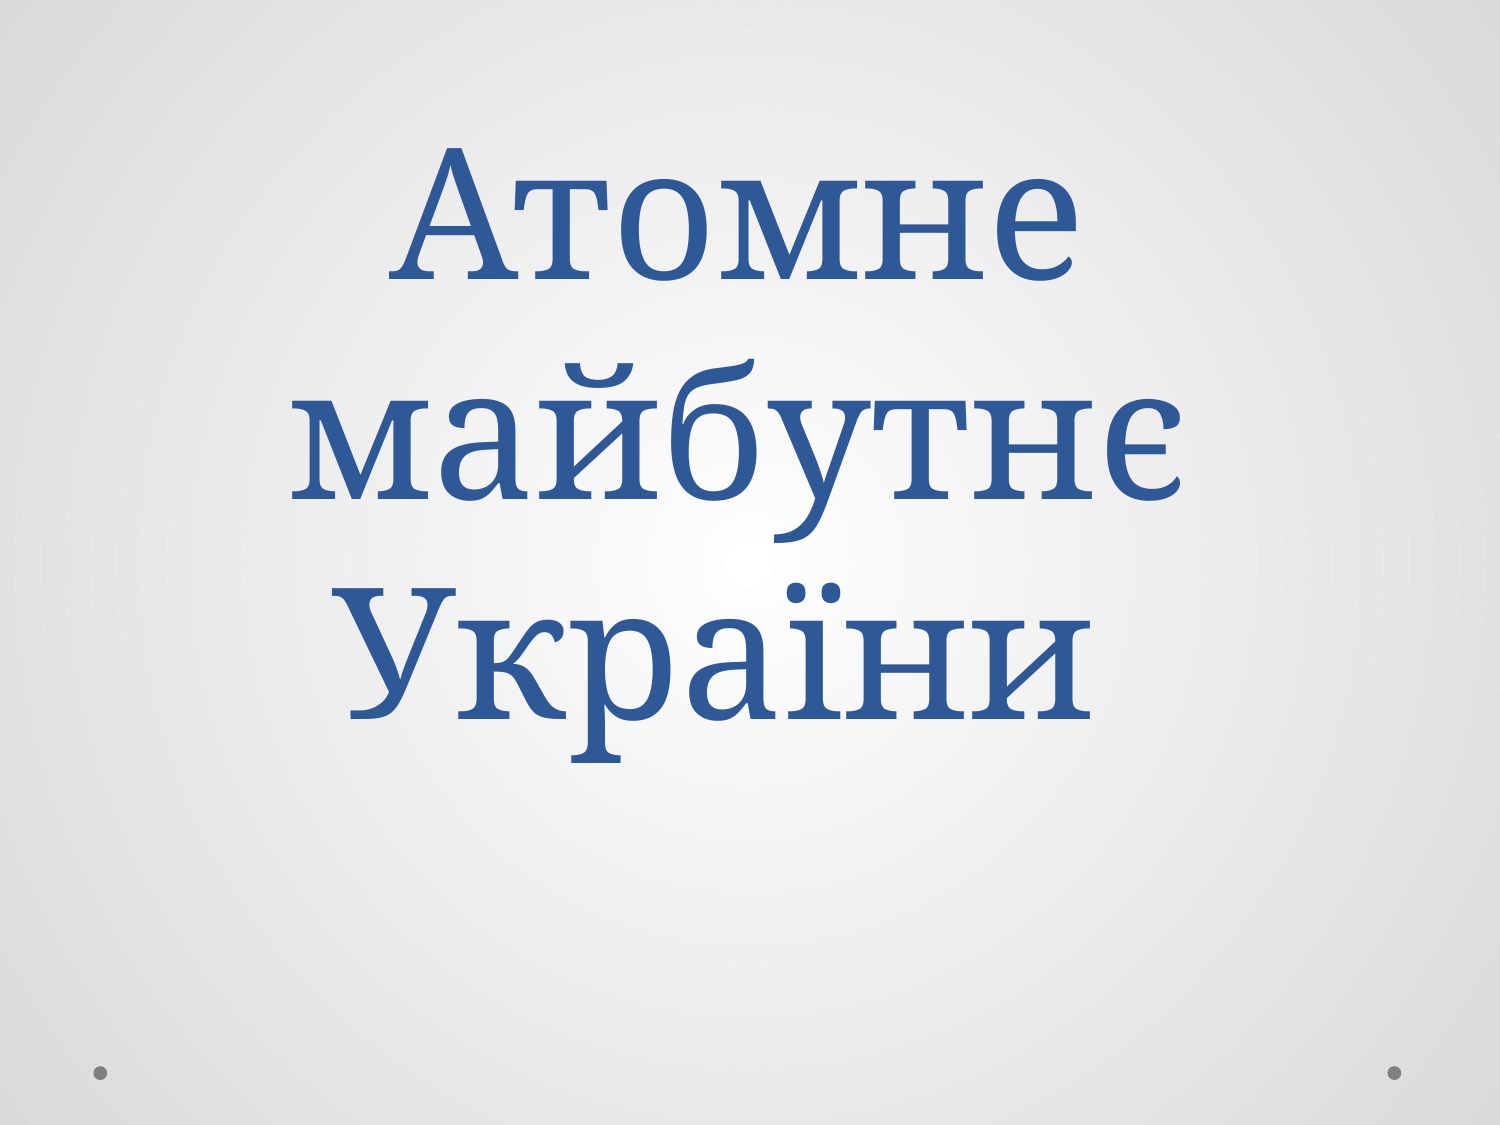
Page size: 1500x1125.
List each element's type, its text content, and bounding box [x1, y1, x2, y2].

title Атомне майбутнє України [100, 373, 1376, 764]
